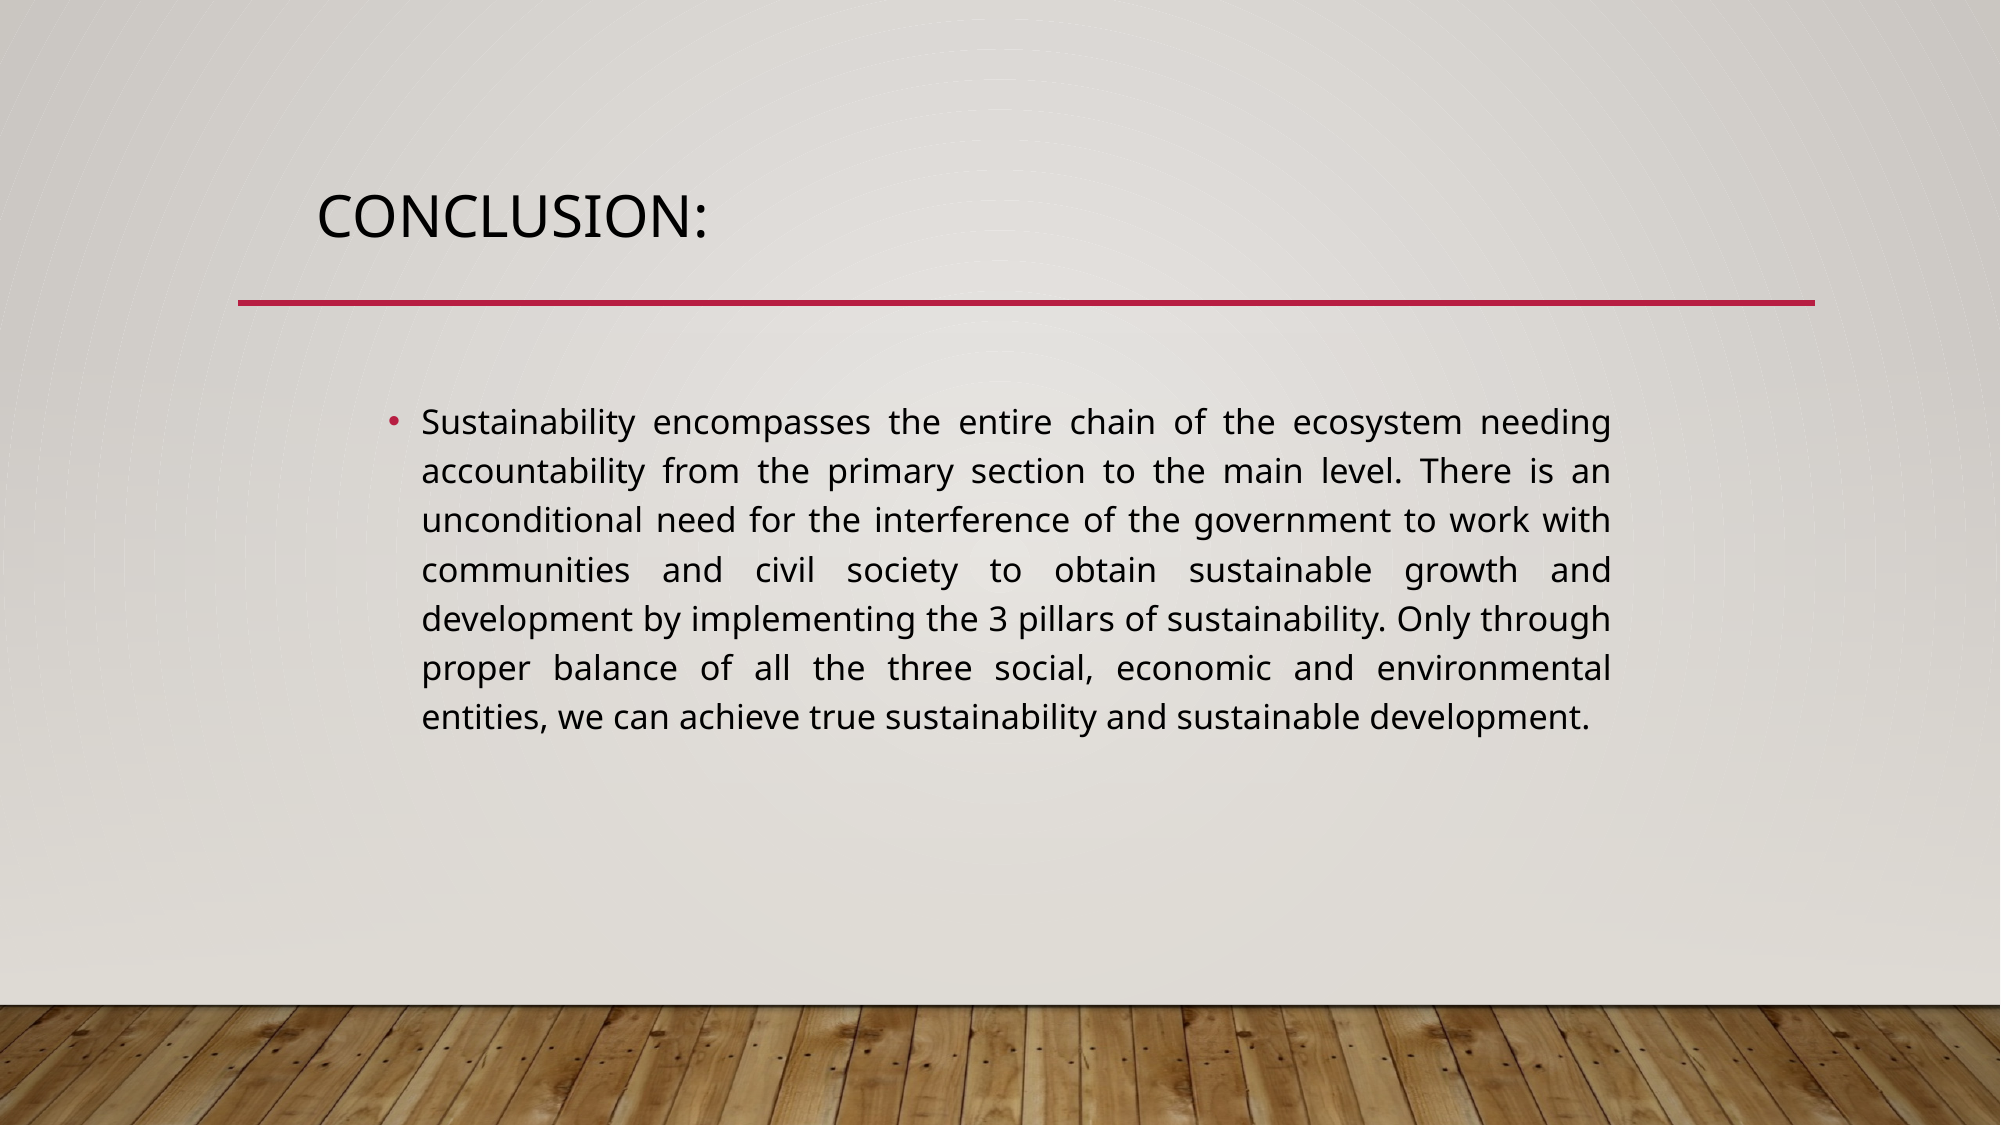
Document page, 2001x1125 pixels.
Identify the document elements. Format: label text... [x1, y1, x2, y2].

list Sustainability encompasses the entire chain of the ecosystem needing accountability from the primary section to the main level. There is an unconditional need for the interference of the government to work with communities and civil society to obtain sustainable growth and development by implementing the 3 pillars of sustainability. Only through proper balance of all the three social, economic and environmental entities, we can achieve true sustainability and sustainable development. [373, 326, 1627, 893]
title Conclusion: [301, 179, 1814, 305]
picture [0, 1005, 2000, 1125]
